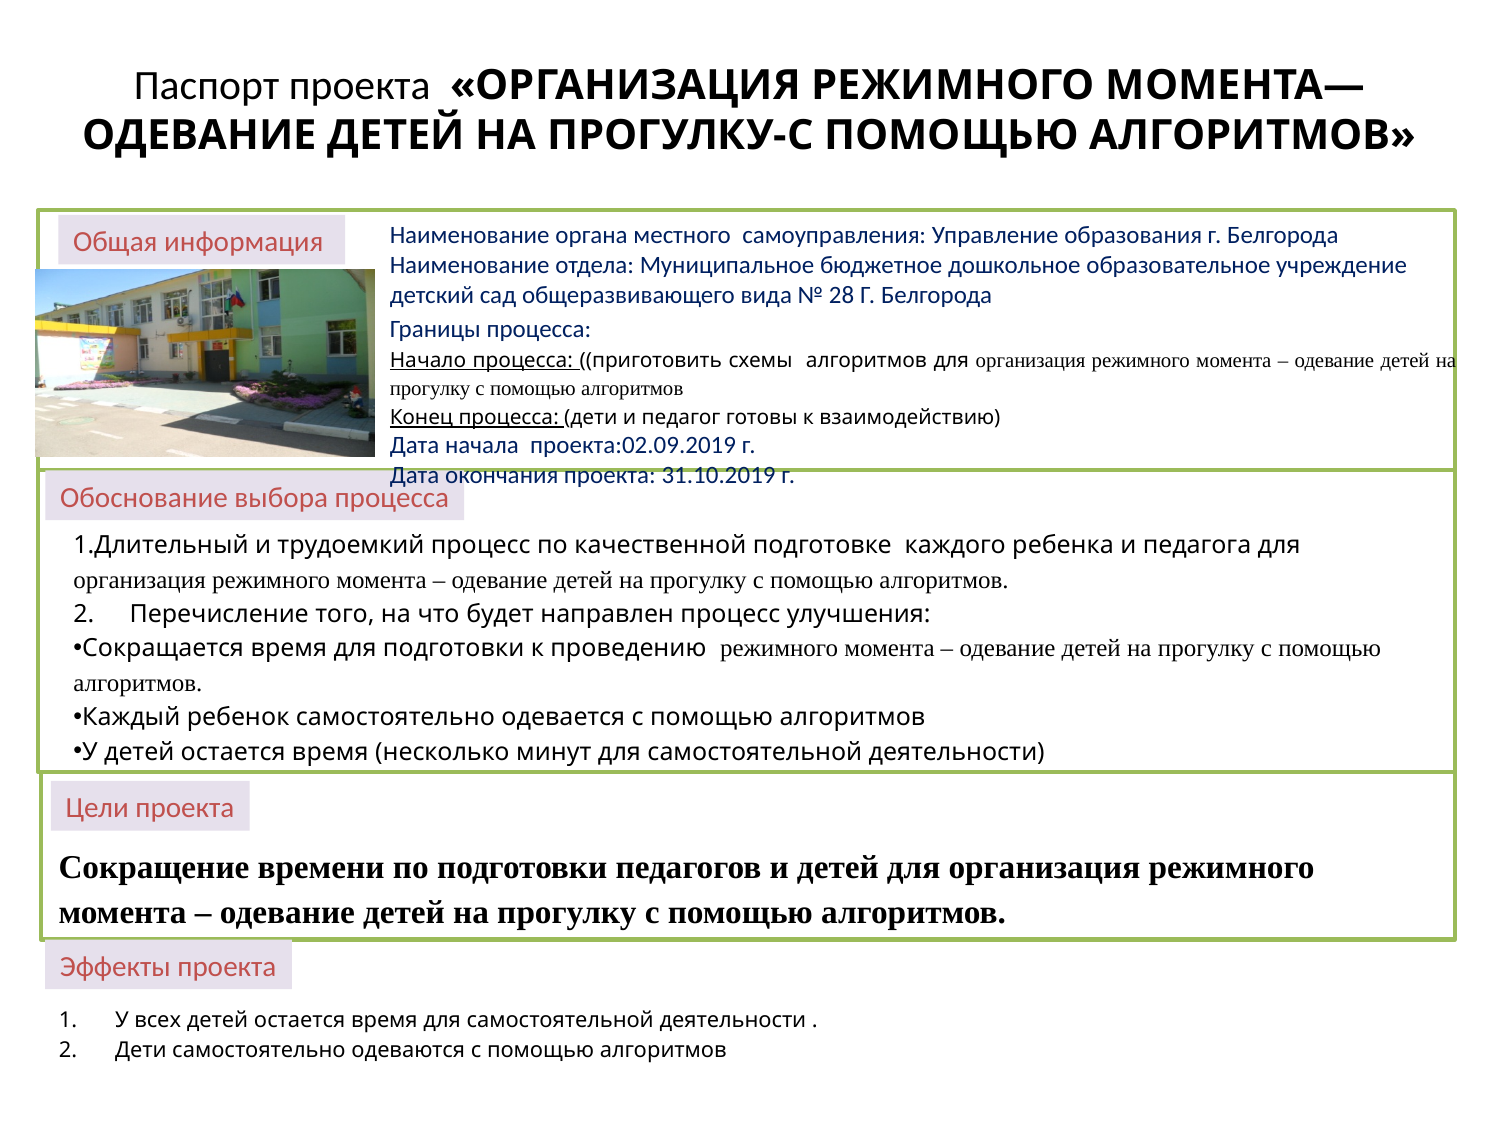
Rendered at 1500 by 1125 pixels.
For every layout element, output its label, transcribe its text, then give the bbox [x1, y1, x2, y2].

text_box У всех детей остается время для самостоятельной деятельности . Дети самостоятельно одеваются с помощью алгоритмов [44, 994, 1456, 1070]
text_box [39, 770, 1457, 942]
picture [34, 269, 376, 458]
text_box [36, 464, 374, 468]
text_box [36, 208, 1457, 268]
text_box [36, 468, 374, 774]
text_box Общая информация [58, 214, 346, 265]
title Паспорт проекта «Организация режимного момента—одевание детей на прогулку-с помощью алгоритмов» [40, 19, 1459, 197]
text_box Наименование органа местного самоуправления: Управление образования г. Белгорода Наименование отдела: Муниципальное бюджетное дошкольное образовательное учреждение детский сад общеразвивающего вида № 28 Г. Белгорода Границы процесса: Начало процесса: ((приготовить схемы алгоритмов для организация режимного момента – одевание детей на прогулку с помощью алгоритмов Конец процесса: (дети и педагог готовы к взаимодействию) Дата начала проекта:02.09.2019 г. Дата окончания проекта: 31.10.2019 г. [374, 210, 1472, 496]
text_box Обоснование выбора процесса [45, 470, 465, 521]
text_box Цели проекта [50, 780, 250, 831]
text_box [465, 496, 1457, 770]
text_box Длительный и трудоемкий процесс по качественной подготовке каждого ребенка и педагога для организация режимного момента – одевание детей на прогулку с помощью алгоритмов. Перечисление того, на что будет направлен процесс улучшения: Сокращается время для подготовки к проведению режимного момента – одевание детей на прогулку с помощью алгоритмов. Каждый ребенок самостоятельно одевается с помощью алгоритмов У детей остается время (несколько минут для самостоятельной деятельности) [58, 516, 1430, 773]
text_box Сокращение времени по подготовки педагогов и детей для организация режимного момента – одевание детей на прогулку с помощью алгоритмов. [43, 831, 1452, 938]
text_box Эффекты проекта [45, 939, 292, 990]
